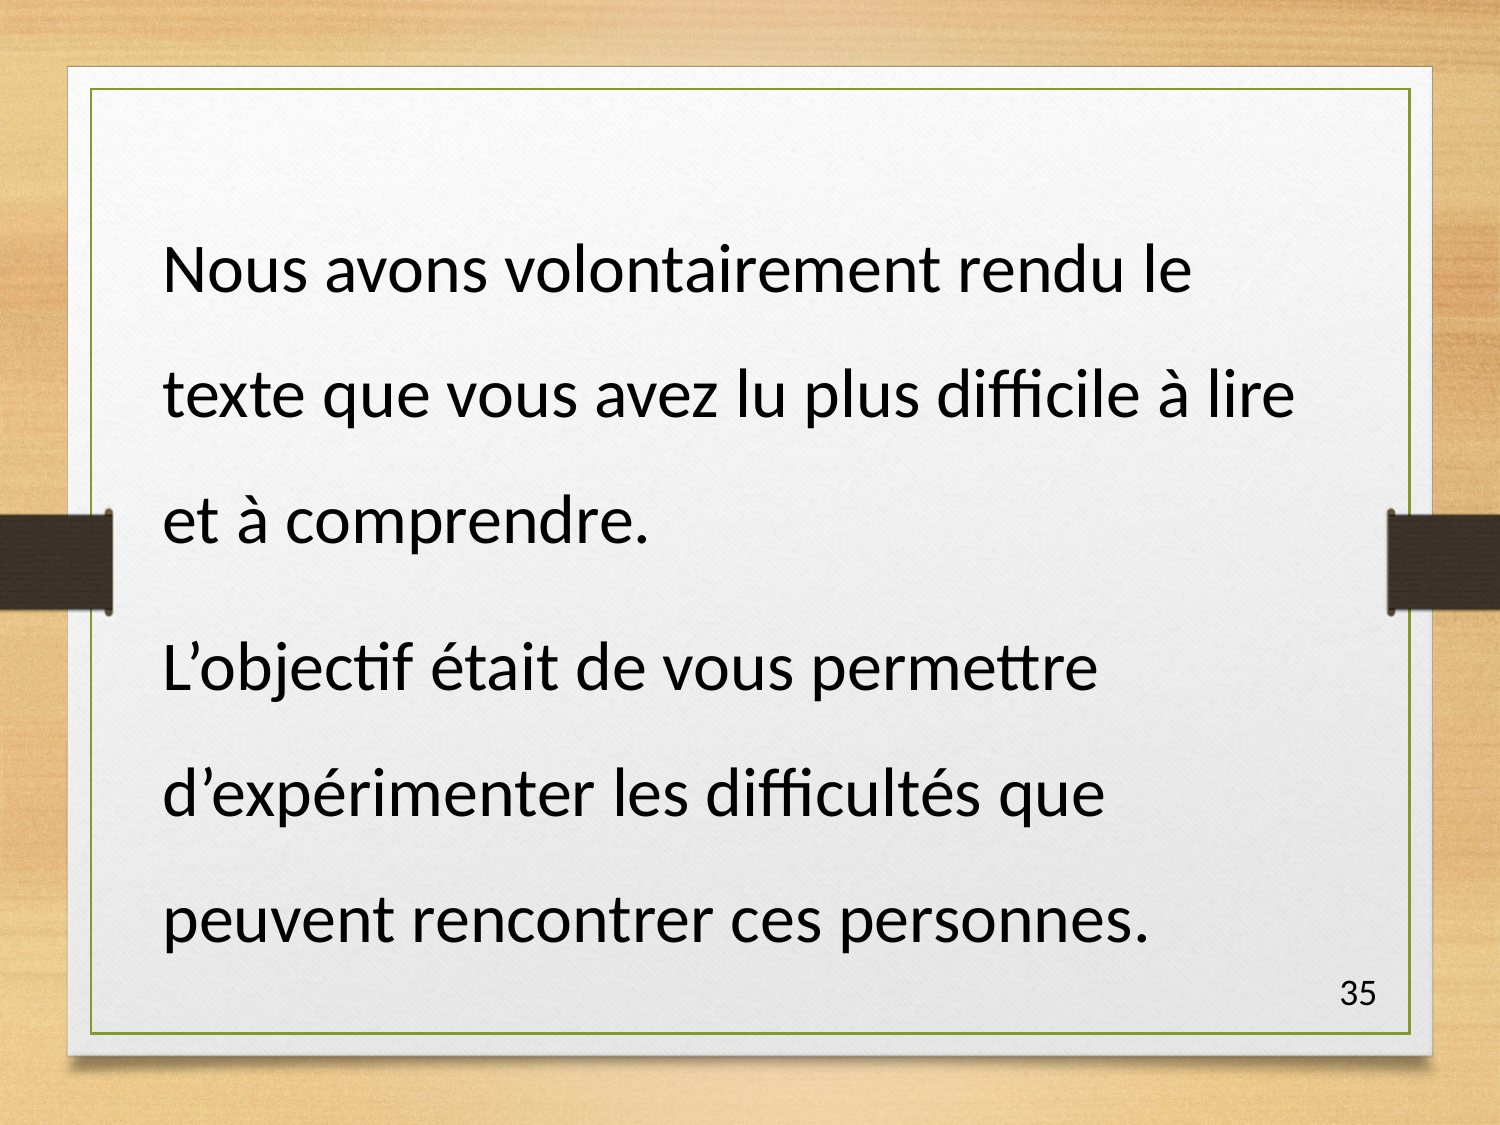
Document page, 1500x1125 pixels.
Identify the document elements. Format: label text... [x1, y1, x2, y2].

picture [0, 0, 1500, 1125]
text_box 35 [1324, 960, 1399, 1020]
list Nous avons volontairement rendu le texte que vous avez lu plus difficile à lire et à comprendre. L’objectif était de vous permettre d’expérimenter les difficultés que peuvent rencontrer ces personnes. [147, 172, 1353, 964]
